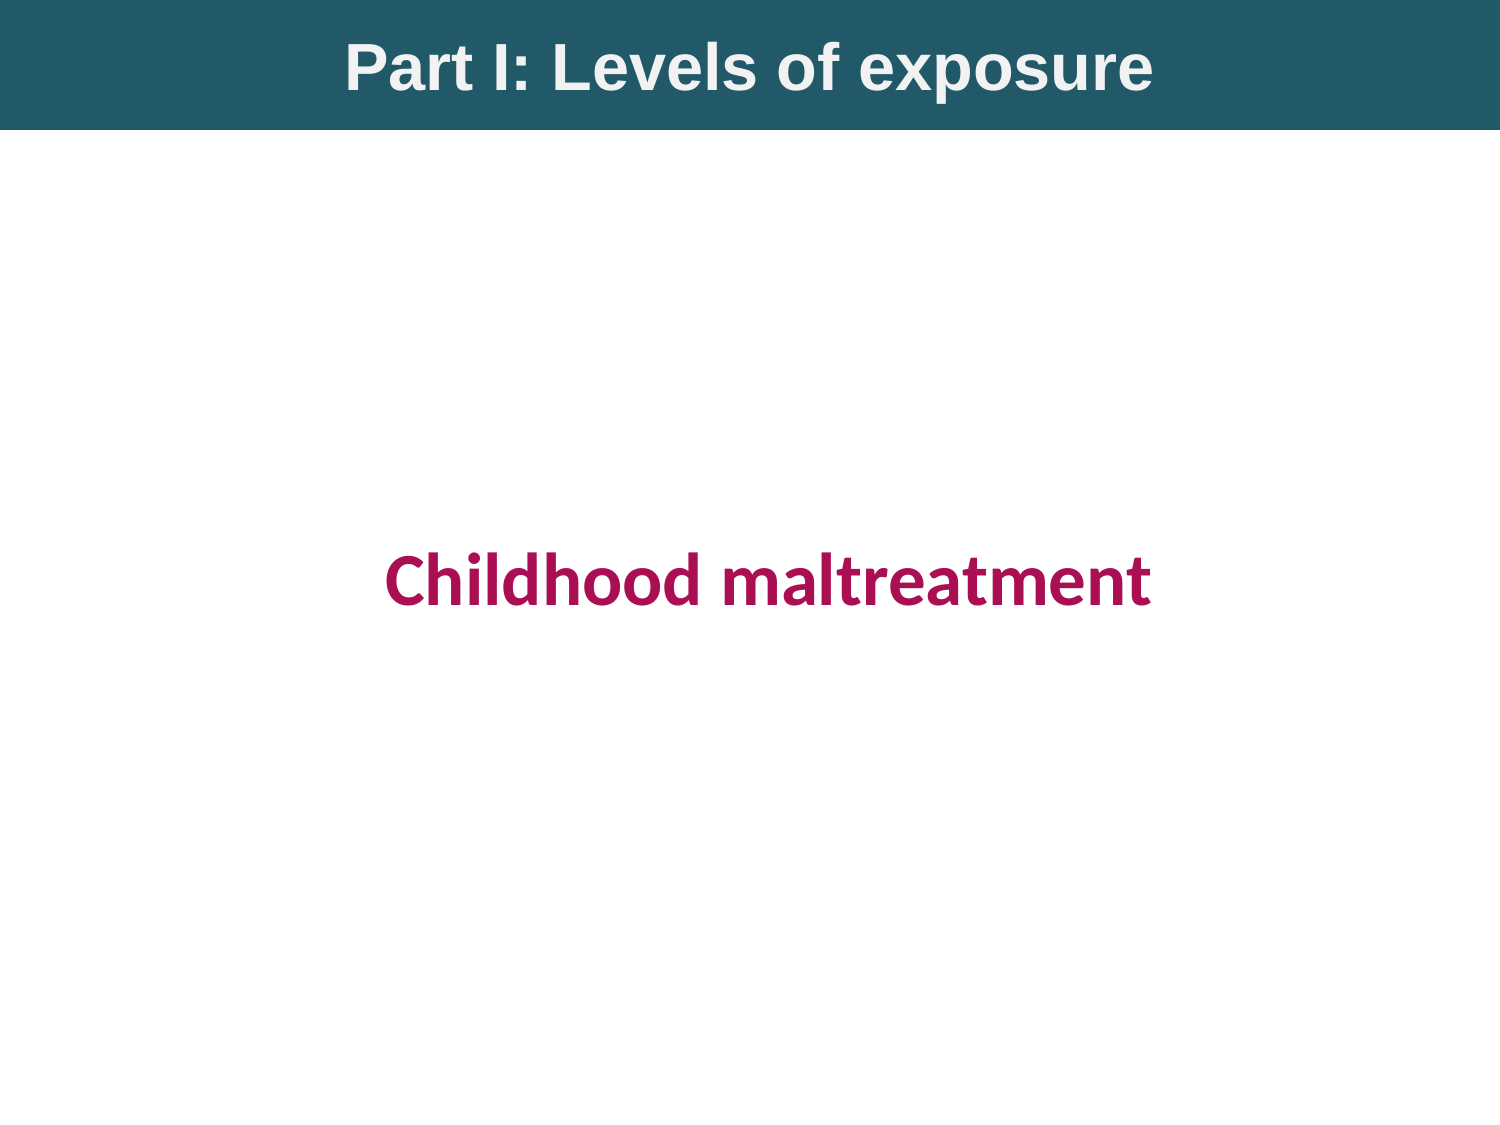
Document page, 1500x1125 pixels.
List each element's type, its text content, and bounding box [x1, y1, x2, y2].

text_box Part I: Levels of exposure [0, 0, 1500, 130]
text_box Childhood maltreatment [123, 523, 1415, 628]
